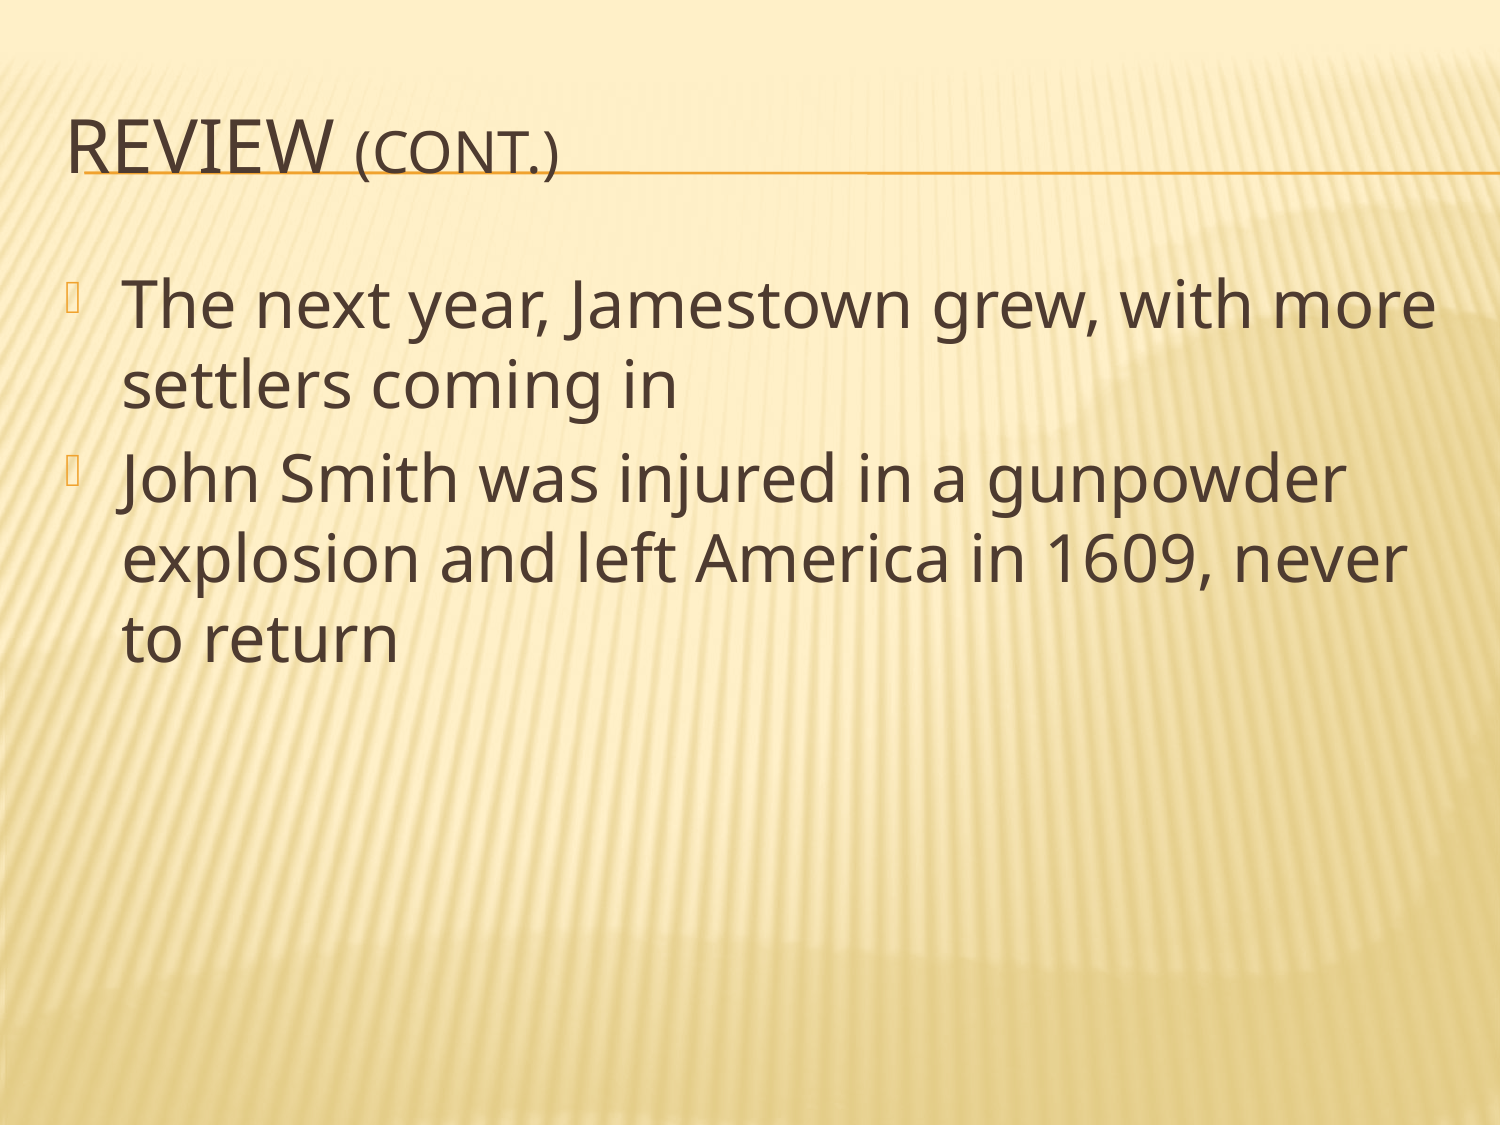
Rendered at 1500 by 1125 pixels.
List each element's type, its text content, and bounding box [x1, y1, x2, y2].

list The next year, Jamestown grew, with more settlers coming in John Smith was injured in a gunpowder explosion and left America in 1609, never to return [50, 254, 1475, 998]
title Review (Cont.) [50, 75, 1475, 213]
